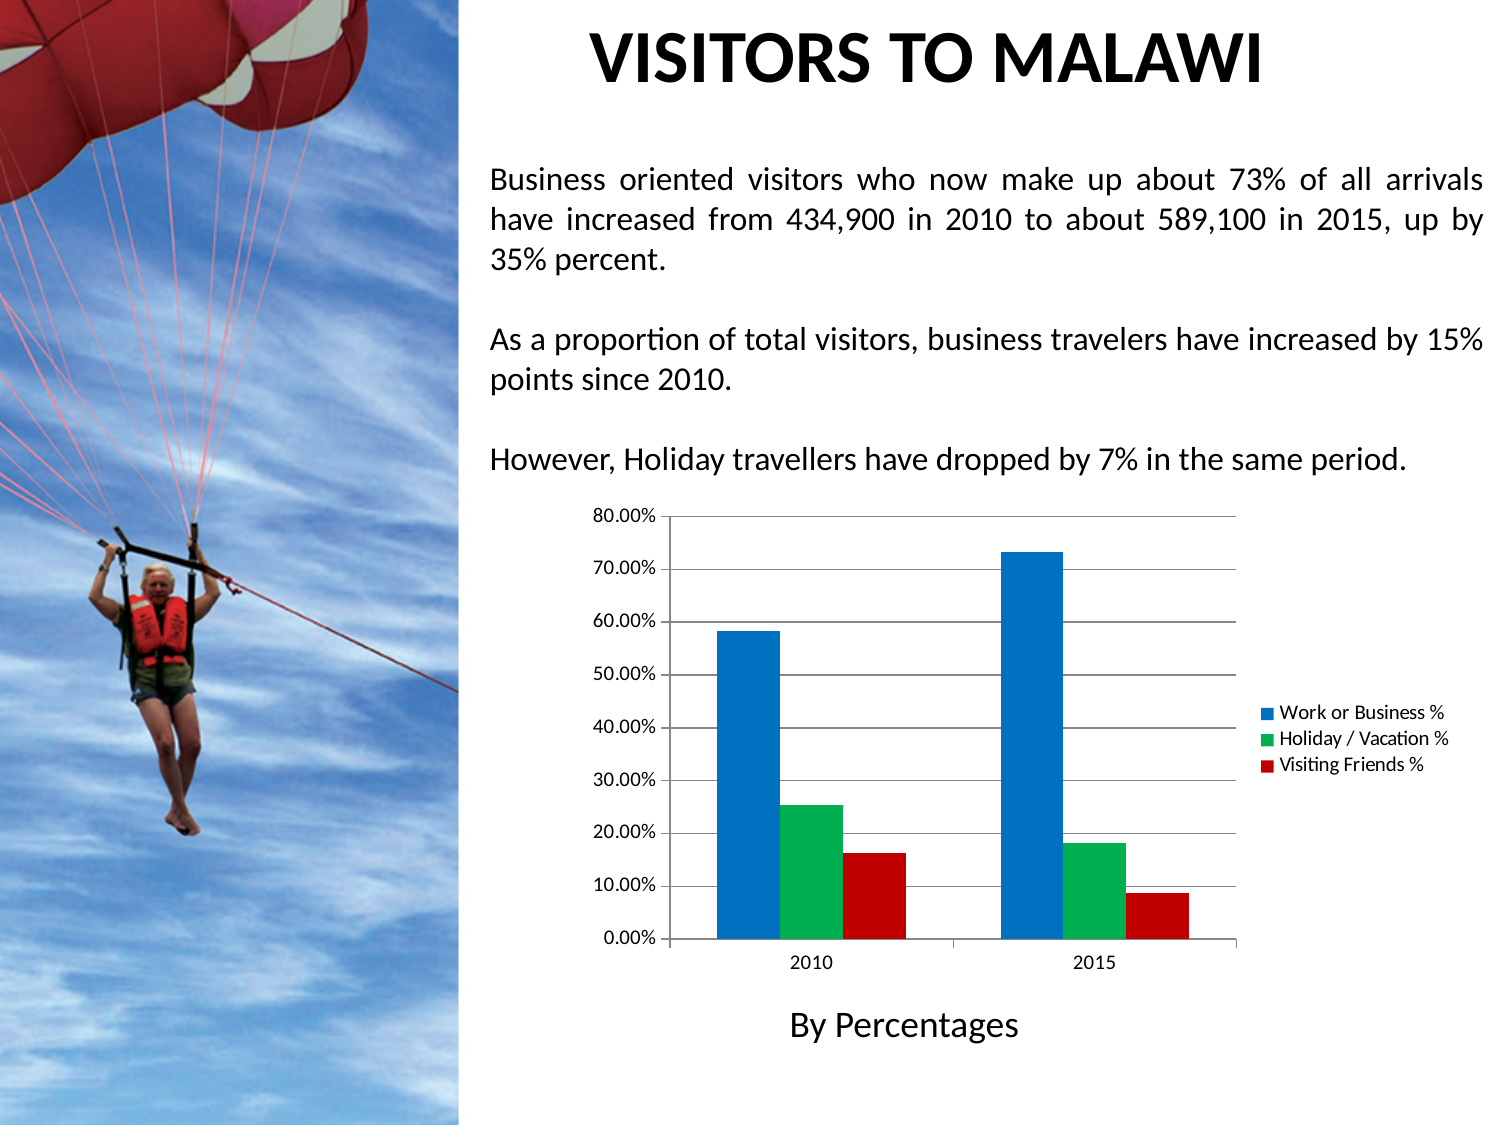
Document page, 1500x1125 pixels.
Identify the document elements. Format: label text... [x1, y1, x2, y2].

chart [574, 496, 1468, 985]
text_box By Percentages [774, 994, 1155, 1053]
text_box Business oriented visitors who now make up about 73% of all arrivals have increased from 434,900 in 2010 to about 589,100 in 2015, up by 35% percent. As a proportion of total visitors, business travelers have increased by 15% points since 2010. However, Holiday travellers have dropped by 7% in the same period. [474, 149, 1500, 485]
picture [0, 0, 1500, 1125]
text_box VISITORS TO MALAWI [574, 0, 1500, 105]
